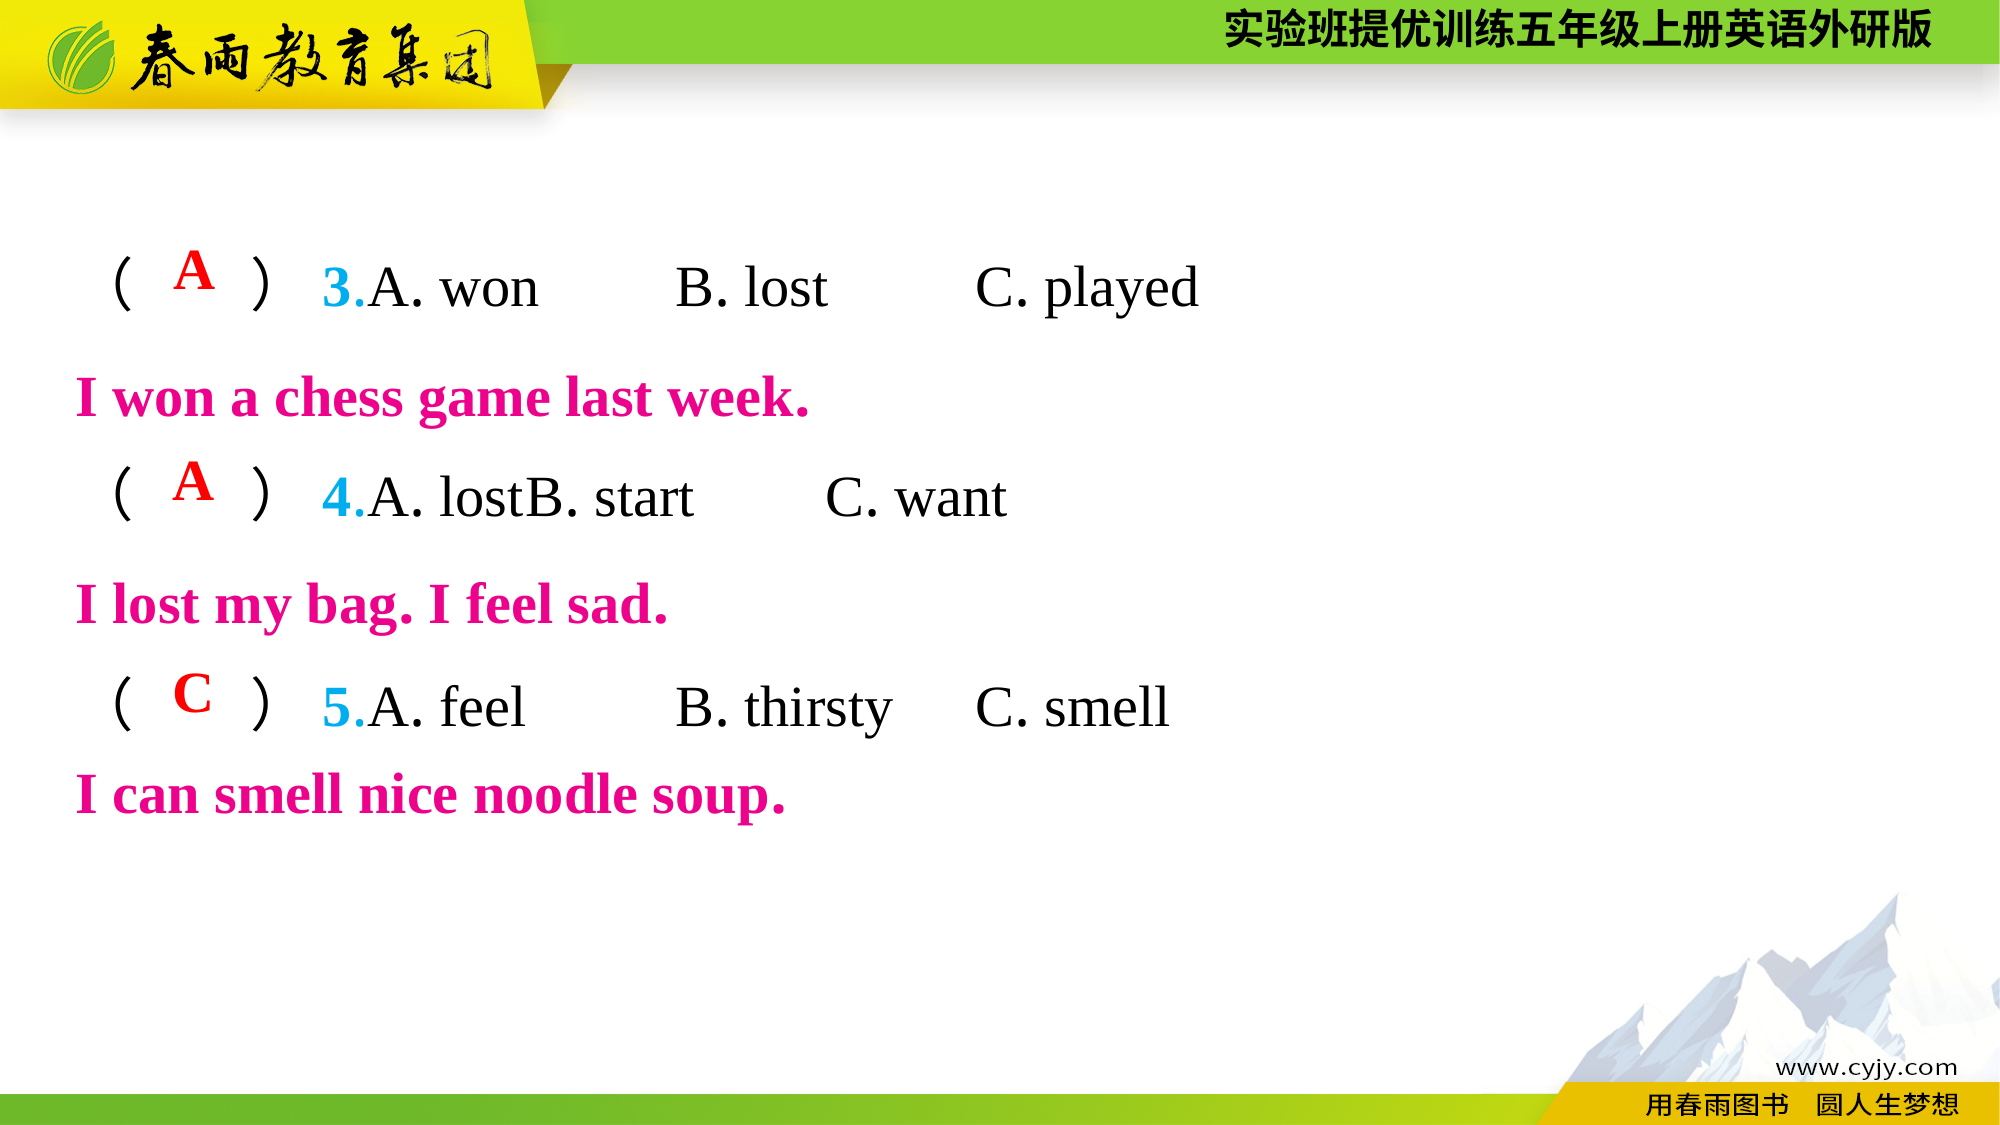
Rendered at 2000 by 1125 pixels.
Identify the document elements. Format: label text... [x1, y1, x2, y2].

picture [0, 0, 2000, 1125]
text_box A [157, 434, 230, 520]
list （ ）3.A. won B. lost C. played （ ）4.A. lost B. start C. want （ ）5.A. feel B. thirsty C. smell [60, 436, 1945, 522]
text_box A [158, 223, 231, 309]
text_box I won a chess game last week. [60, 316, 1945, 436]
text_box C [157, 646, 230, 732]
text_box I can smell nice noodle soup. [60, 713, 1945, 833]
text_box I lost my bag. I feel sad. [60, 522, 1945, 643]
list （ ）3.A. won B. lost C. played （ ）4.A. lost B. start C. want （ ）5.A. feel B. thirsty C. smell [60, 643, 1945, 713]
list （ ）3.A. won B. lost C. played （ ）4.A. lost B. start C. want （ ）5.A. feel B. thirsty C. smell [60, 205, 1945, 316]
